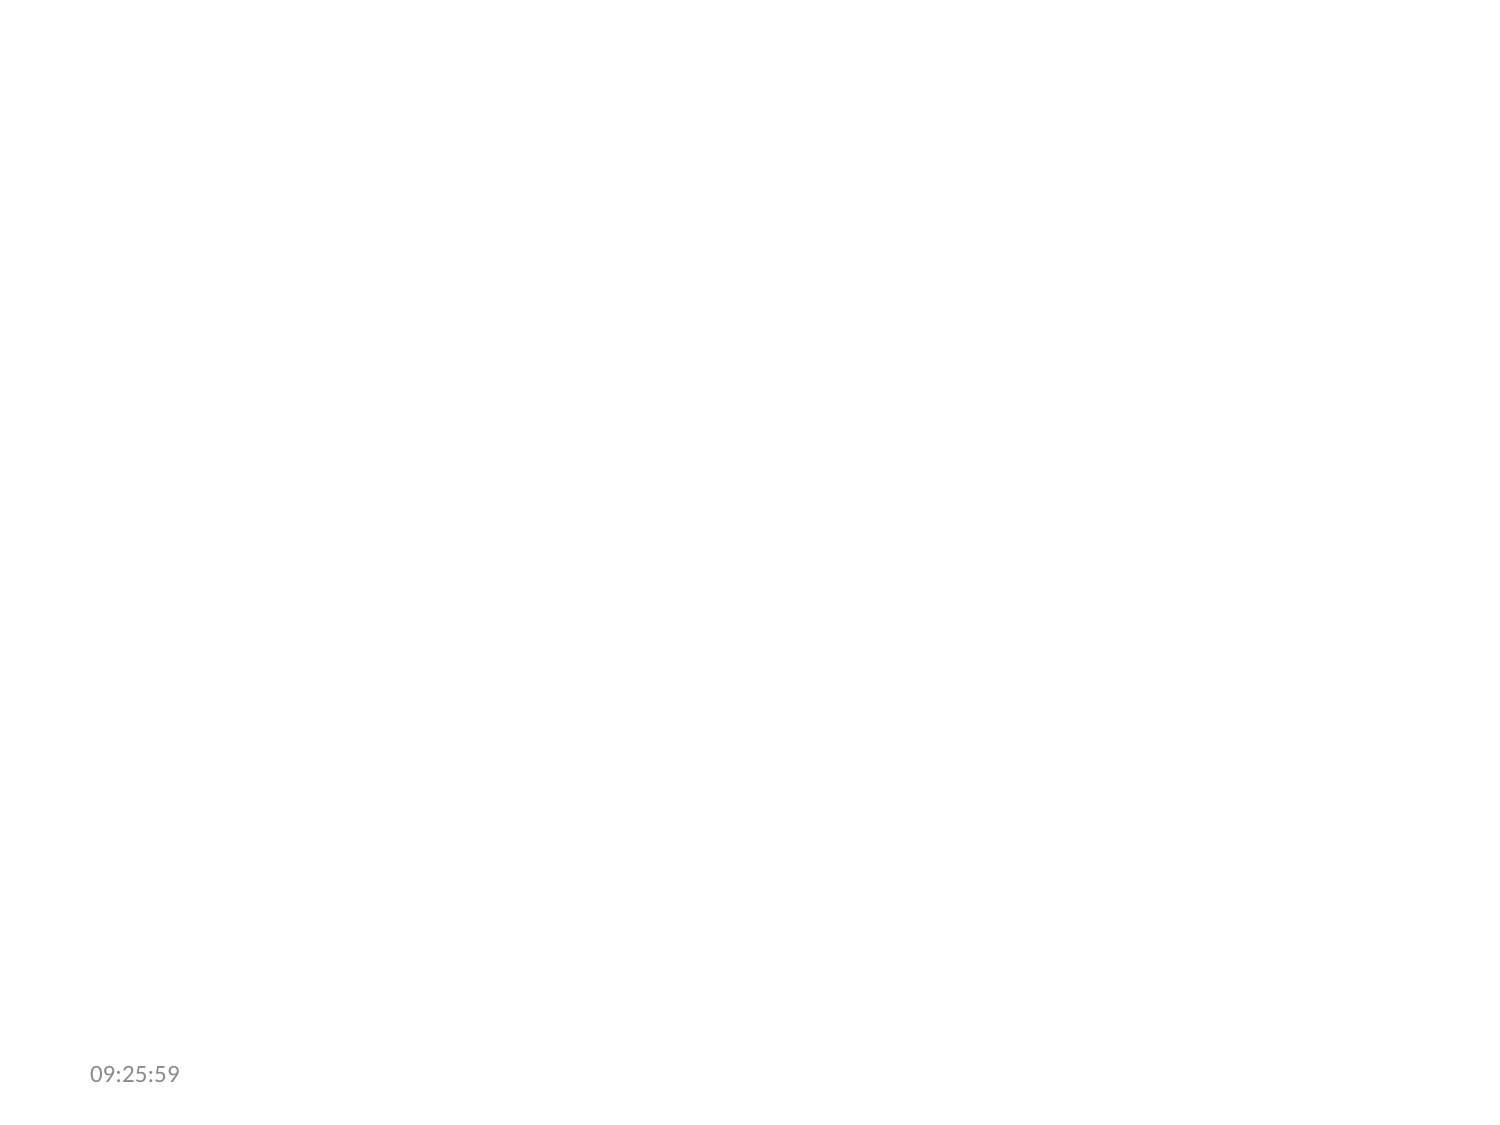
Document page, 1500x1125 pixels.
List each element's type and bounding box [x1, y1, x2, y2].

slide_number [75, 1042, 425, 1103]
